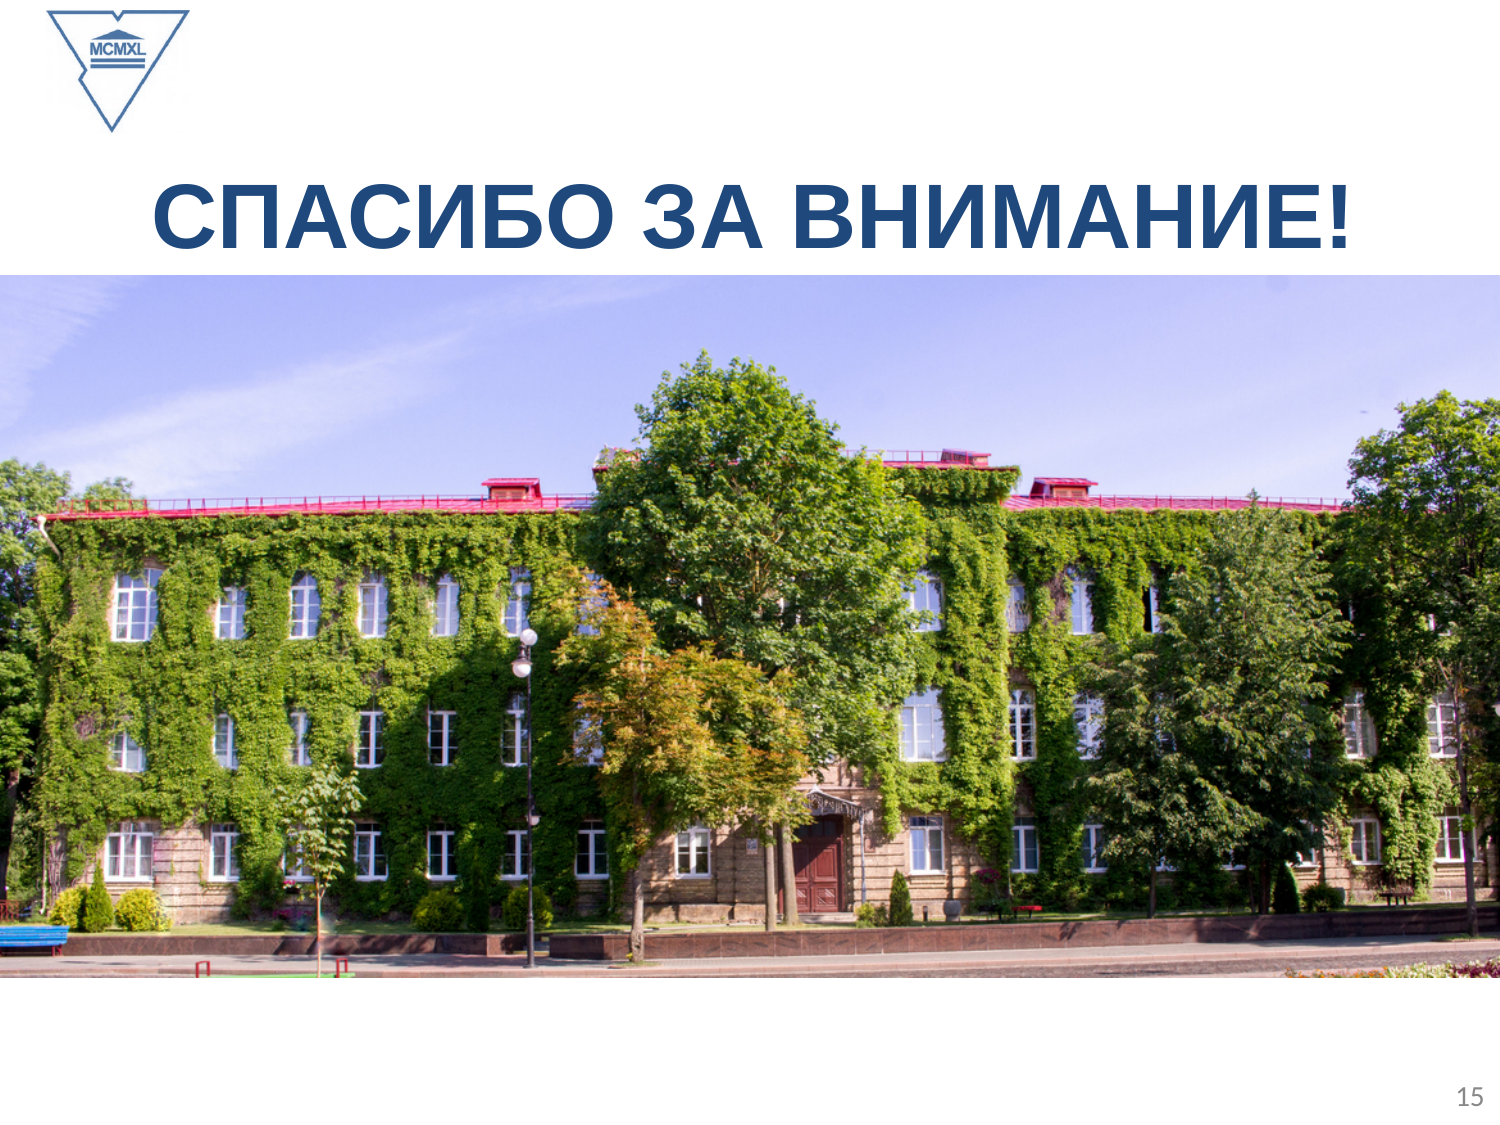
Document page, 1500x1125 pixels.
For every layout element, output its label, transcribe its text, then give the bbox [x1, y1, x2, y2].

text_box СПАСИБО ЗА ВНИМАНИЕ! [136, 148, 1372, 274]
picture [46, 10, 191, 133]
slide_number 15 [1149, 1065, 1500, 1125]
picture [0, 275, 1500, 978]
